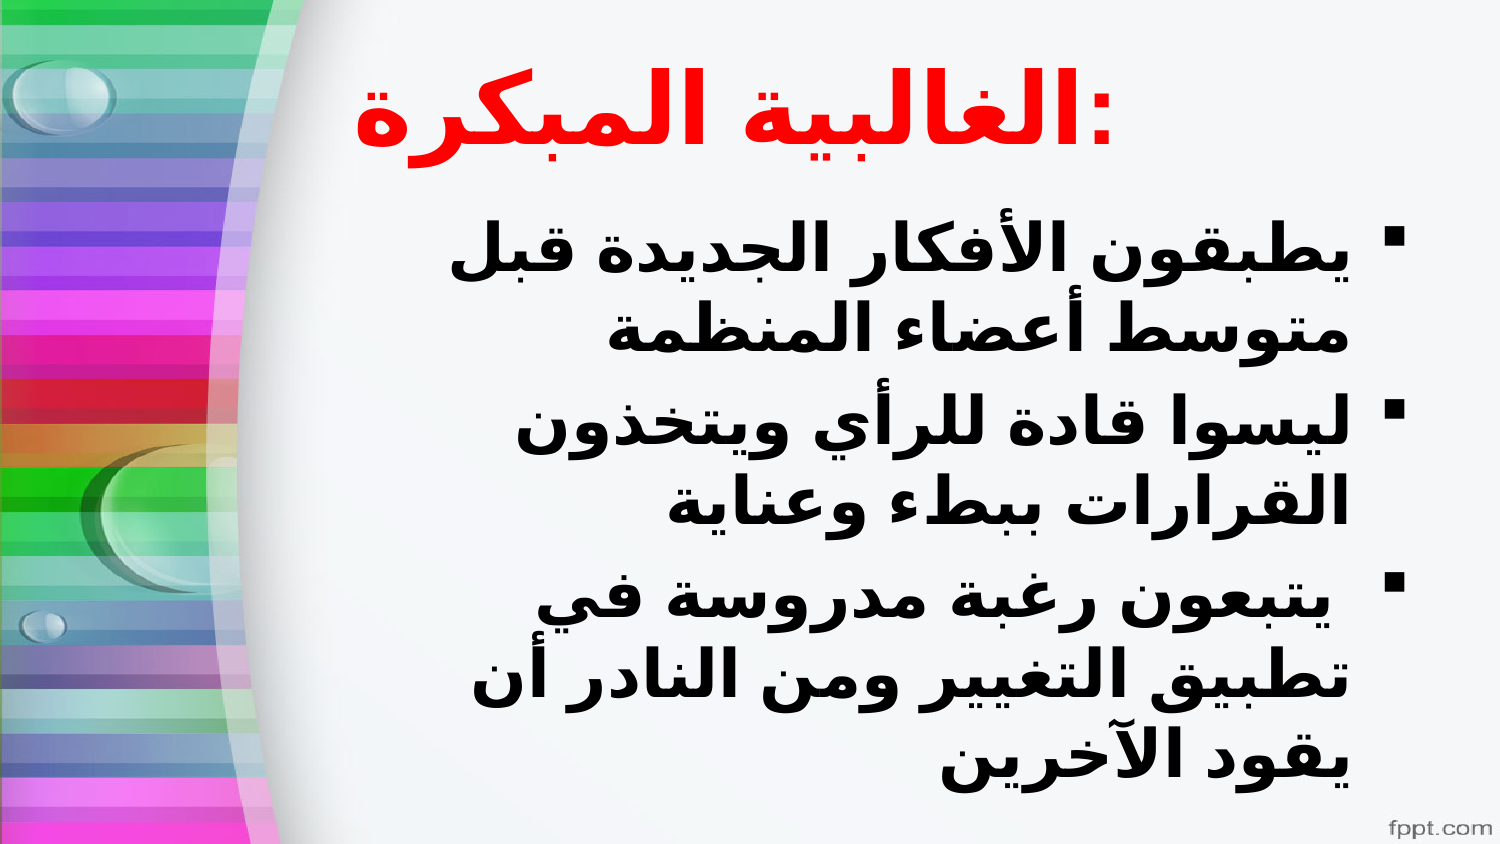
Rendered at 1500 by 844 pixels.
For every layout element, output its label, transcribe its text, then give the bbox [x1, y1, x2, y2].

list يطبقون الأفكار الجديدة قبل متوسط أعضاء المنظمة ليسوا قادة للرأي ويتخذون القرارات ببطء وعناية يتبعون رغبة مدروسة في تطبيق التغيير ومن النادر أن يقود الآخرين [324, 196, 1425, 754]
title الغالبية المبكرة: [75, 33, 1425, 175]
picture [0, 0, 1500, 844]
